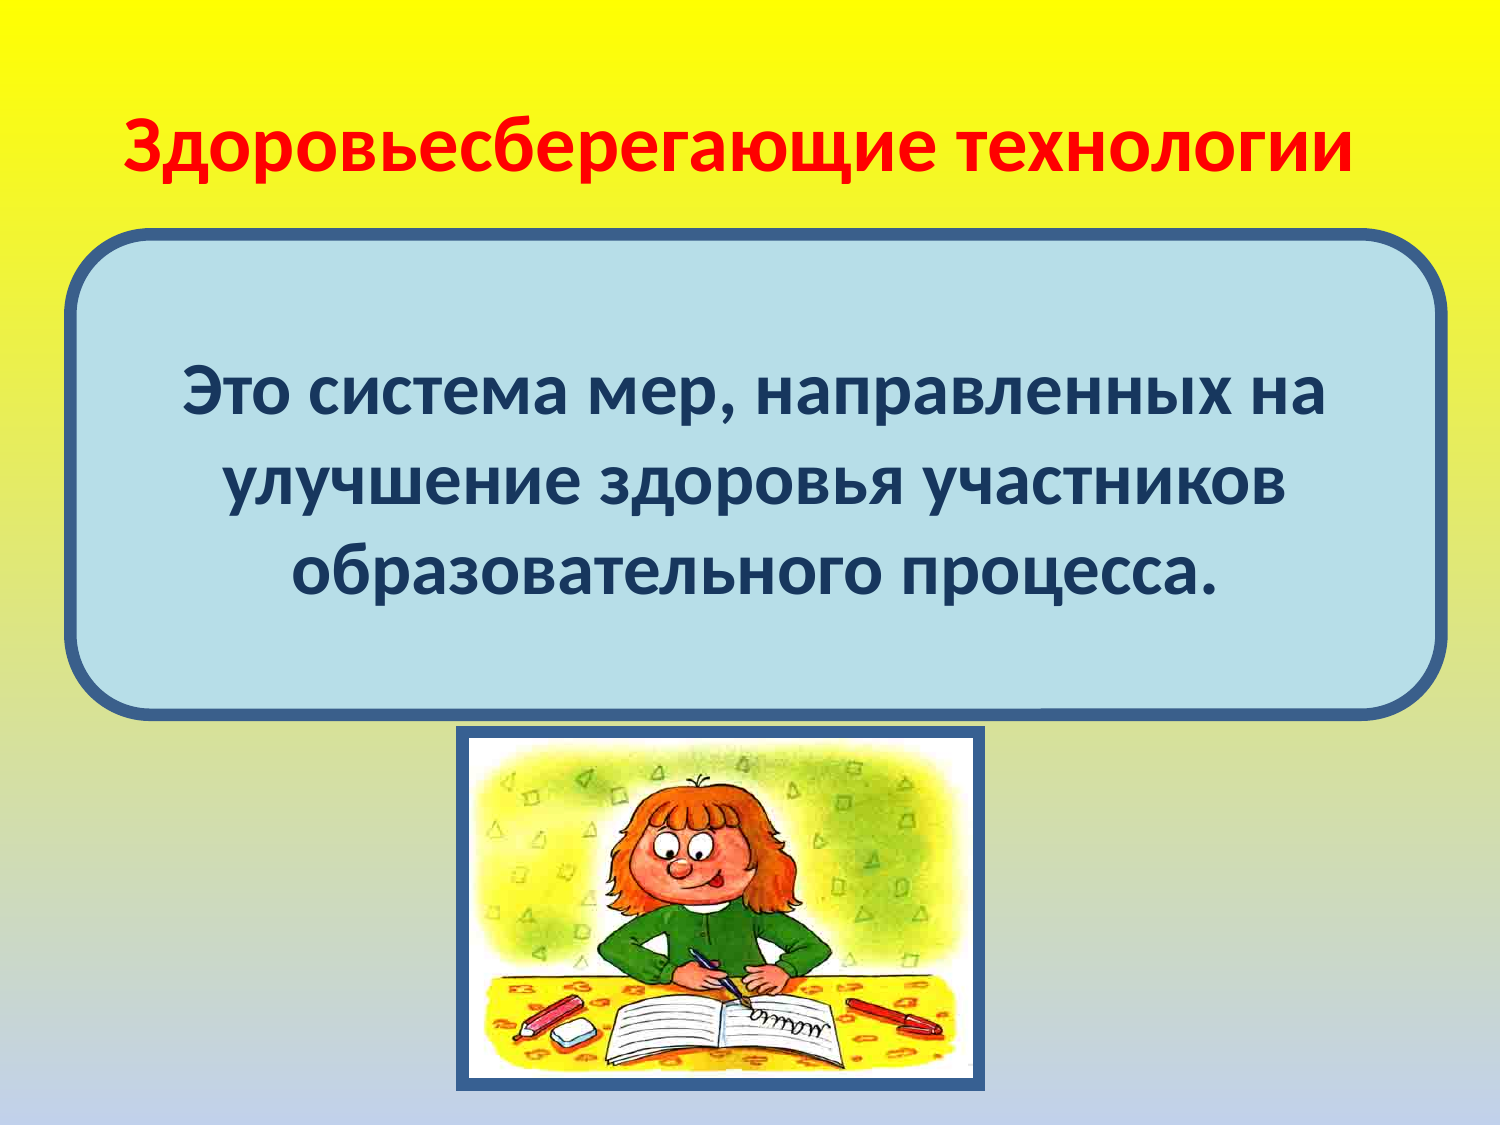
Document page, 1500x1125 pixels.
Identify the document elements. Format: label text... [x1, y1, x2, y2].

text_box Это система мер, направленных на улучшение здоровья участников образовательного процесса. [68, 232, 1444, 717]
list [468, 738, 973, 1079]
title Здоровьесберегающие технологии [75, 45, 1425, 233]
